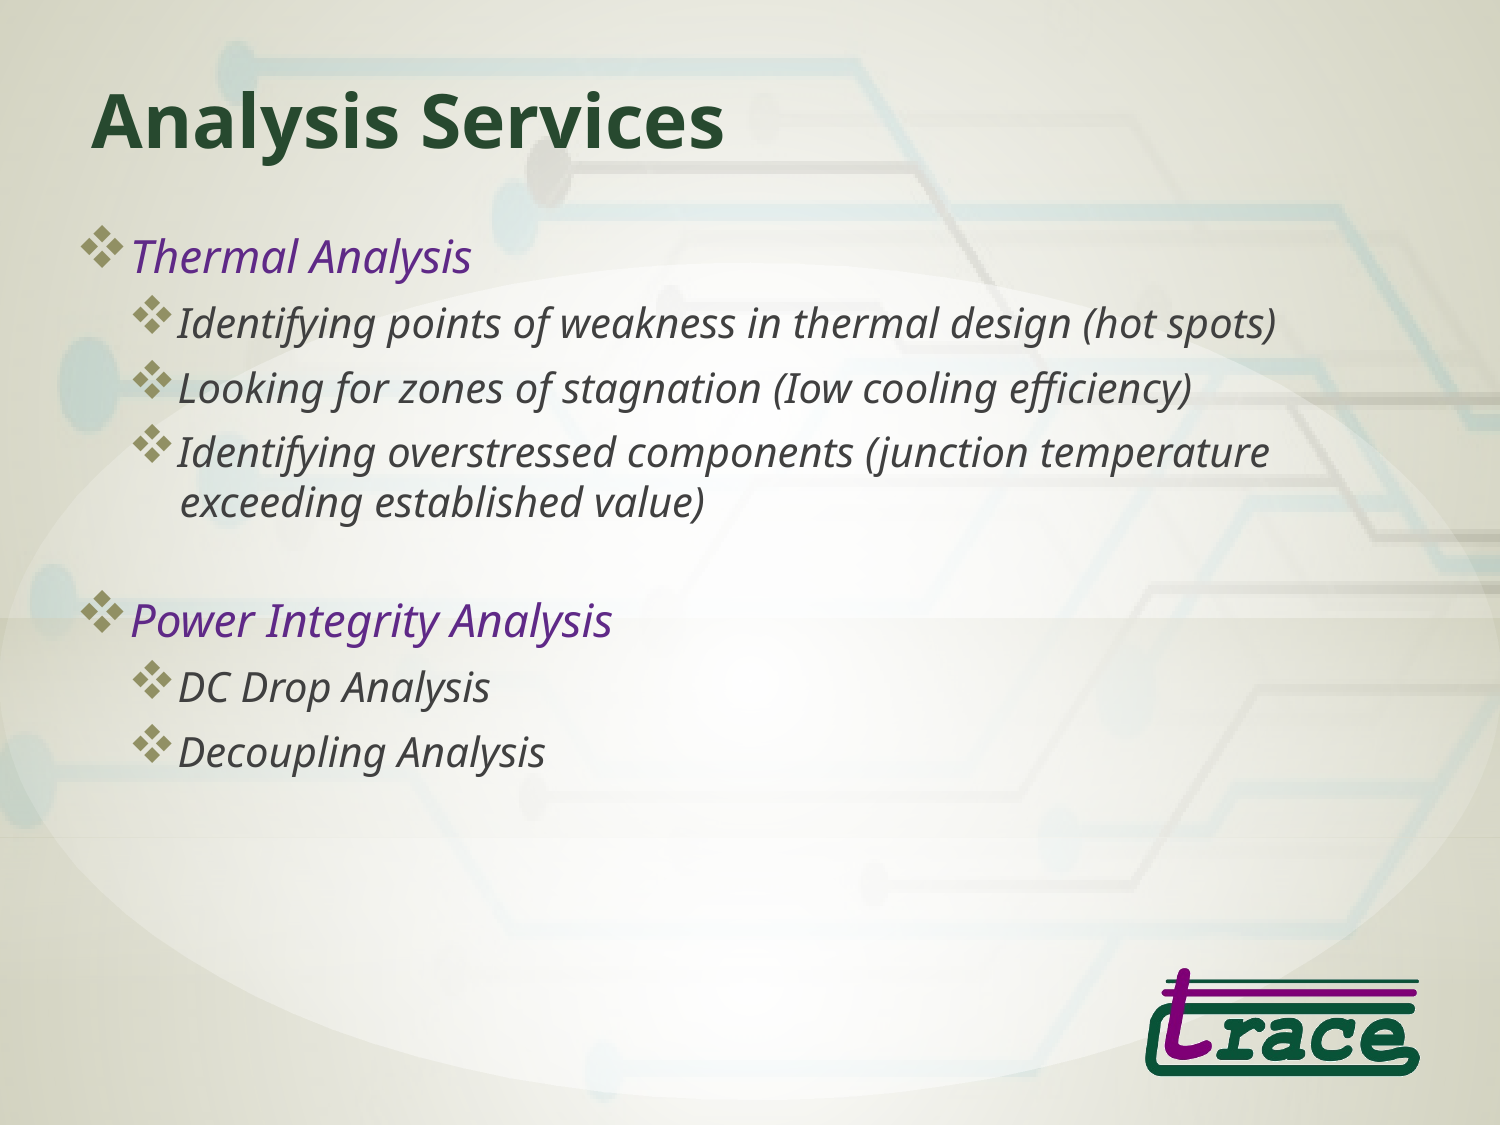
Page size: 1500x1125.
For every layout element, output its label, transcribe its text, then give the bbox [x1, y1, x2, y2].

list Thermal Analysis Identifying points of weakness in thermal design (hot spots) Looking for zones of stagnation (Iow cooling efficiency) Identifying overstressed components (junction temperature exceeding established value) Power Integrity Analysis DC Drop Analysis Decoupling Analysis [53, 219, 1365, 905]
picture [1139, 924, 1423, 1125]
title Analysis Services [76, 66, 1145, 219]
